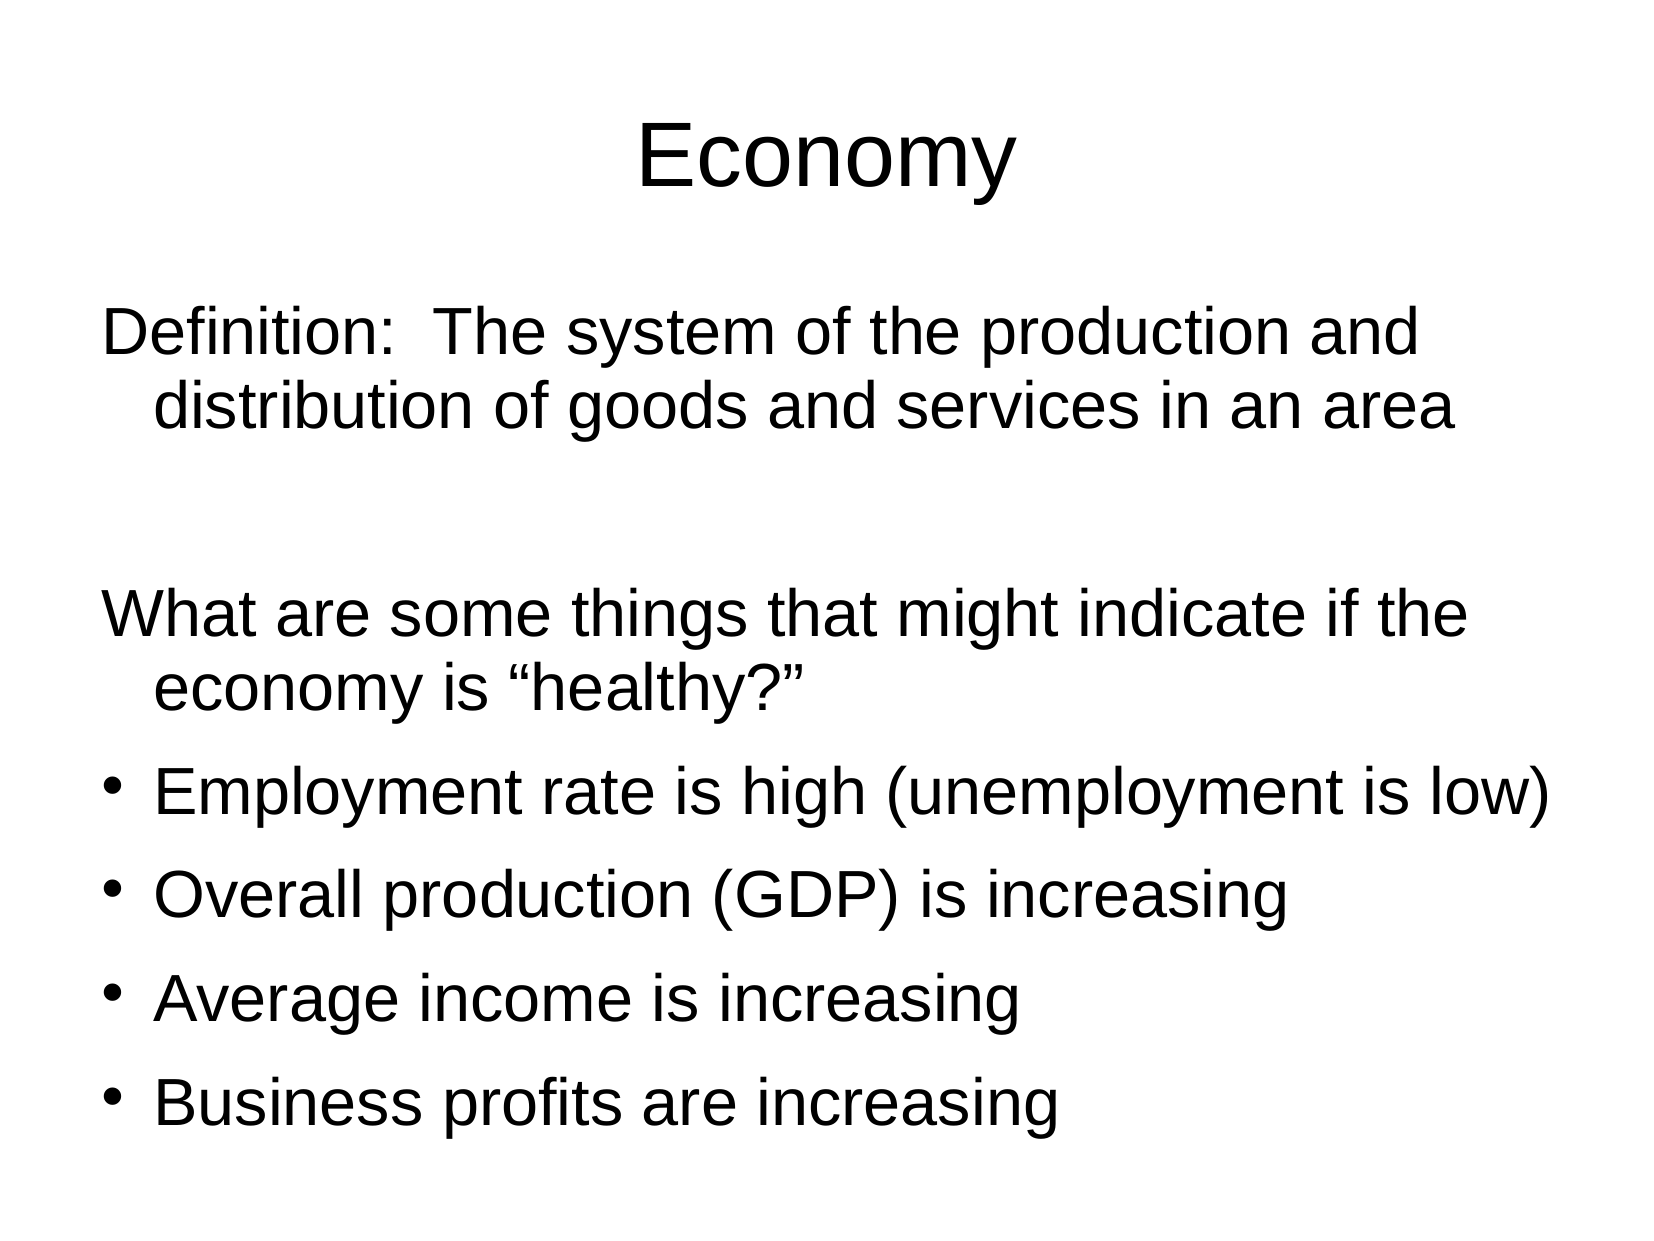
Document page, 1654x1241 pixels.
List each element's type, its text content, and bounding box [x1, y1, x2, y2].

title Economy [82, 49, 1571, 257]
list Definition: The system of the production and distribution of goods and services in an area What are some things that might indicate if the economy is “healthy?” Employment rate is high (unemployment is low) Overall production (GDP) is increasing Average income is increasing Business profits are increasing [82, 290, 1613, 1238]
